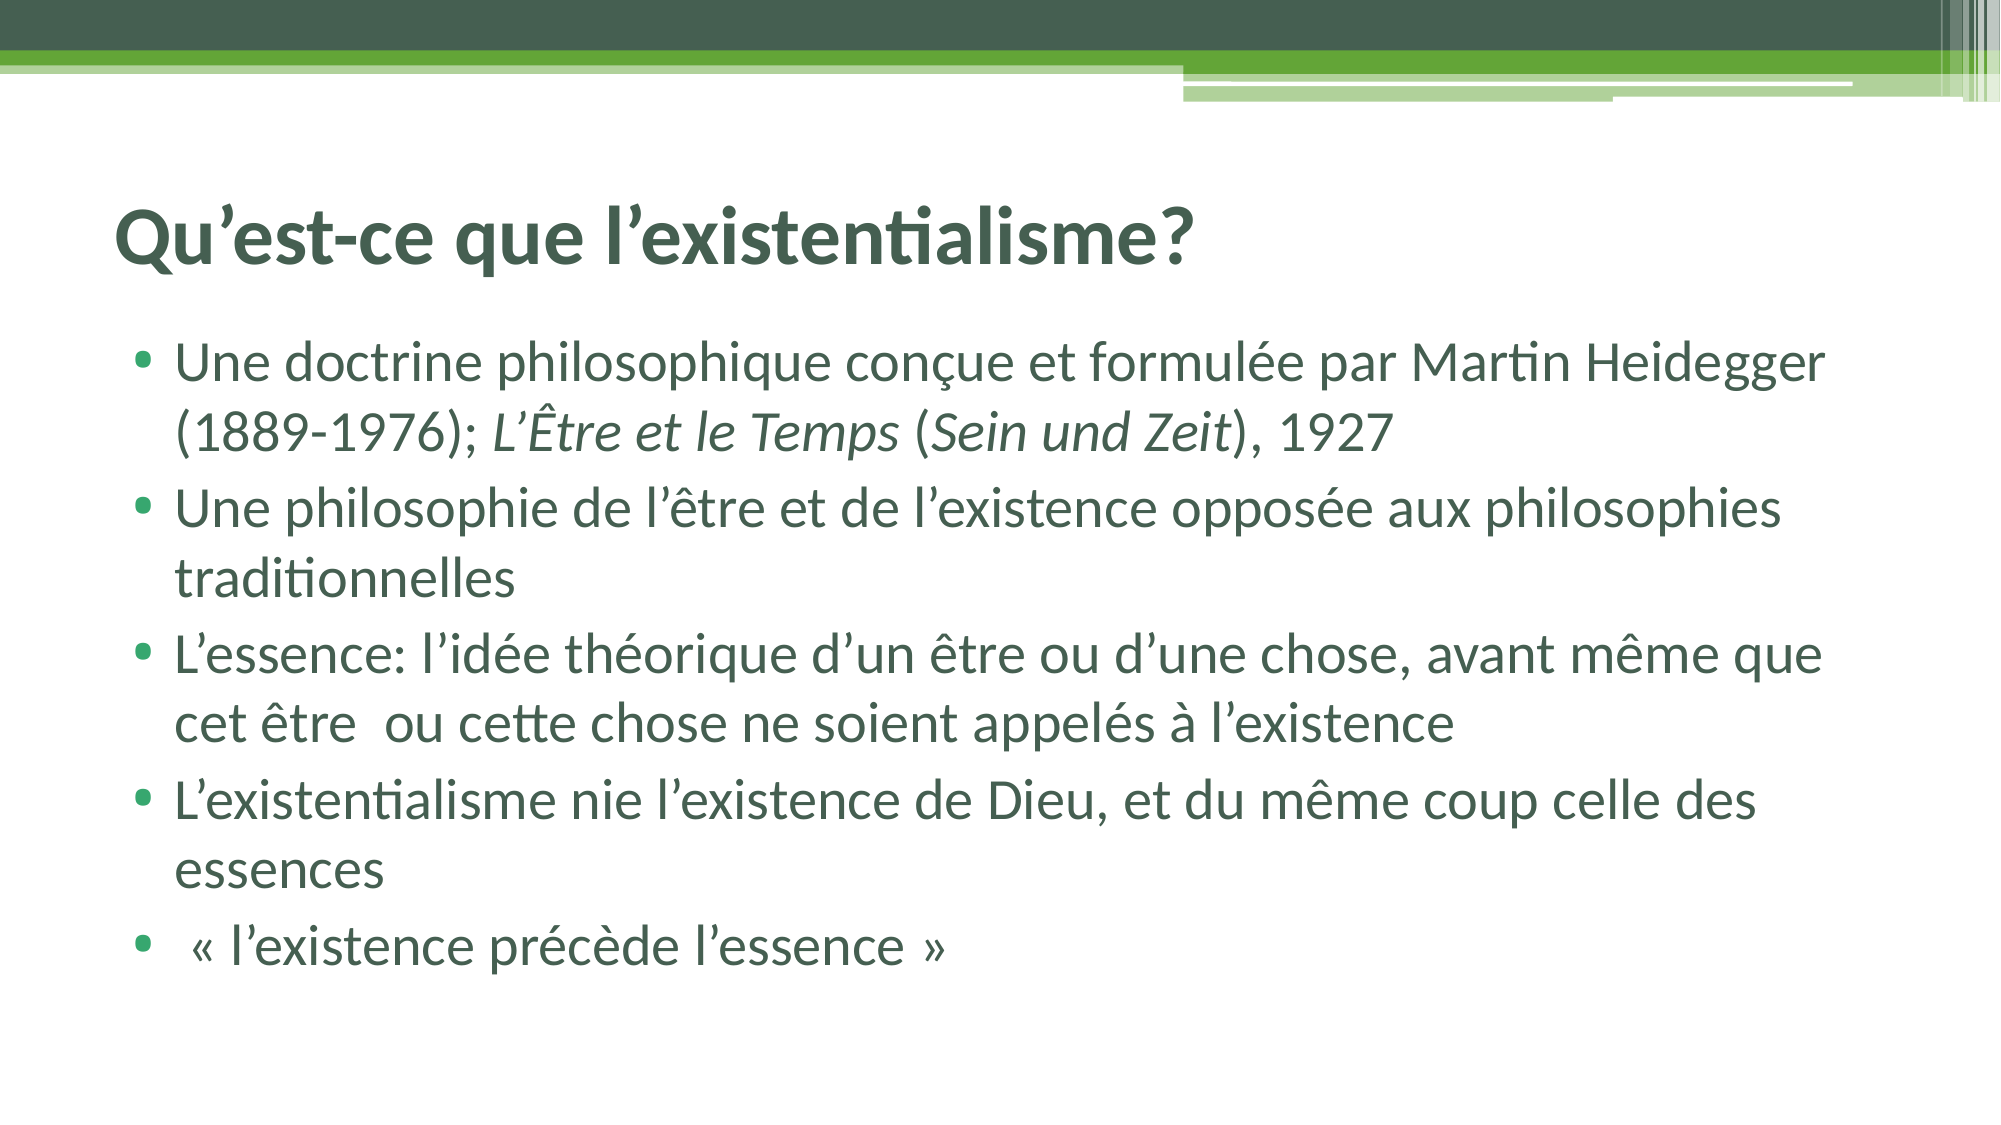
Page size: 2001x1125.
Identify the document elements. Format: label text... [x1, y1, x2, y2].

title Qu’est-ce que l’existentialisme? [99, 147, 1900, 316]
list Une doctrine philosophique conçue et formulée par Martin Heidegger (1889-1976); L’Être et le Temps (Sein und Zeit), 1927 Une philosophie de l’être et de l’existence opposée aux philosophies traditionnelles L’essence: l’idée théorique d’un être ou d’une chose, avant même que cet être ou cette chose ne soient appelés à l’existence L’existentialisme nie l’existence de Dieu, et du même coup celle des essences « l’existence précède l’essence » [99, 316, 1900, 1074]
